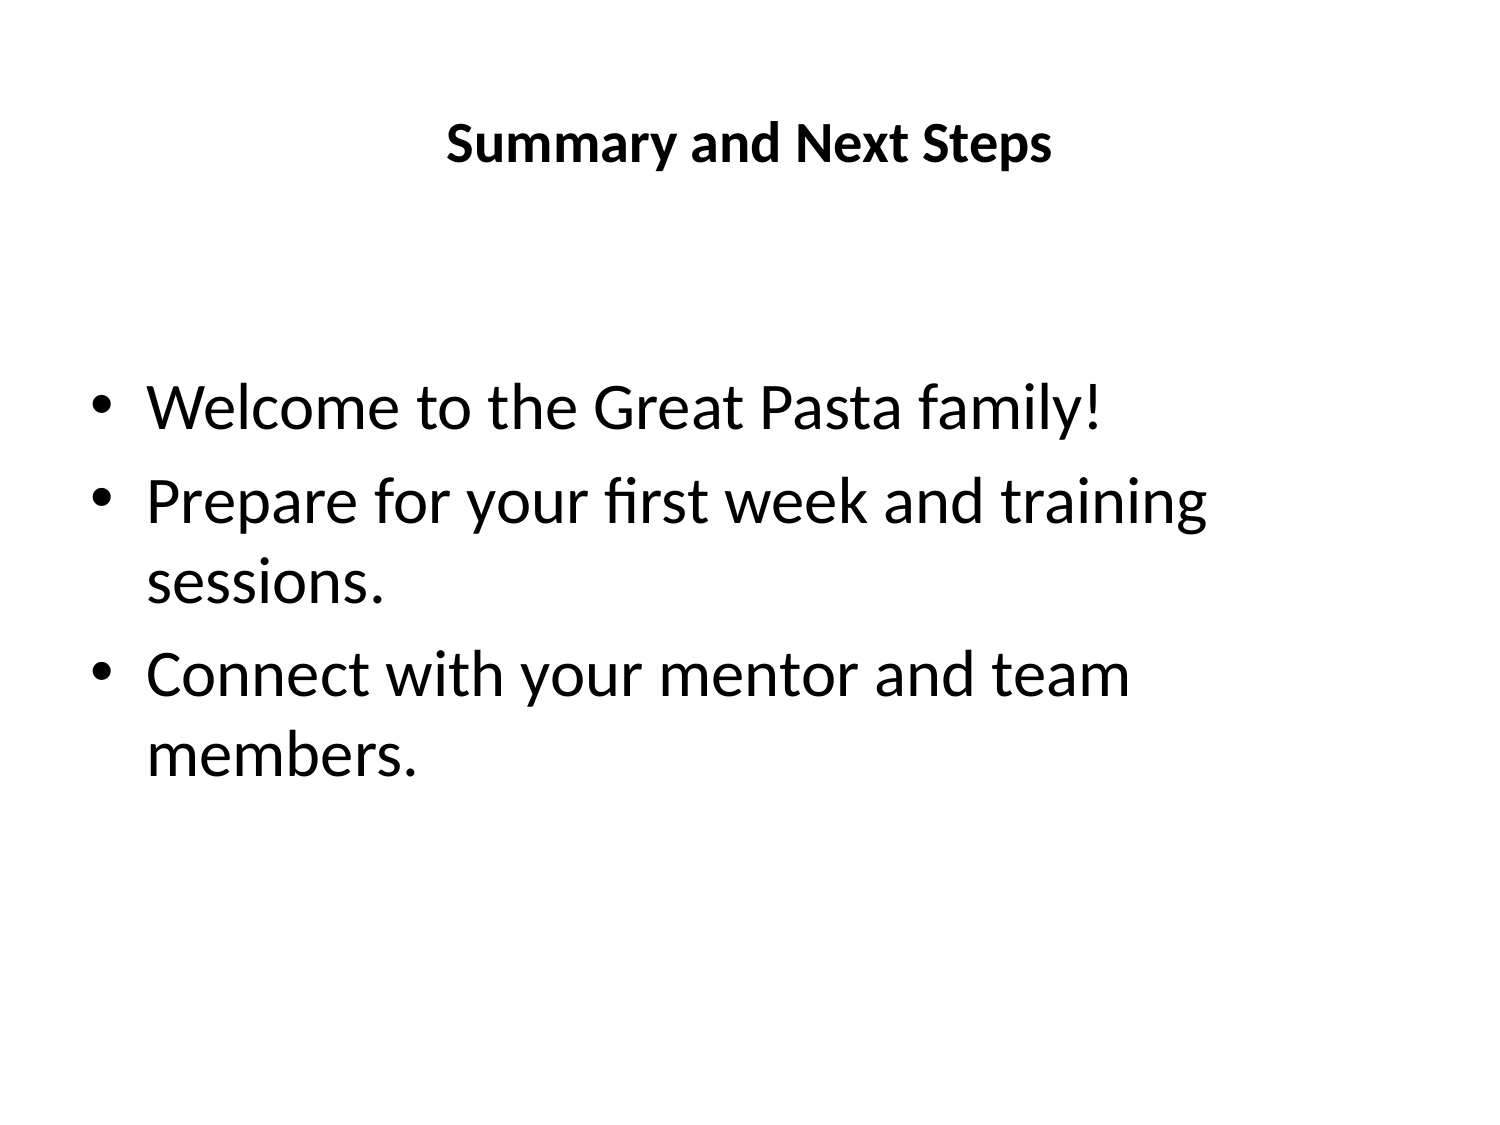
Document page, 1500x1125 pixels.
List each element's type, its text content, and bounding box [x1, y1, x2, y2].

title Summary and Next Steps [75, 45, 1425, 233]
list Welcome to the Great Pasta family! Prepare for your first week and training sessions. Connect with your mentor and team members. [75, 262, 1425, 1005]
